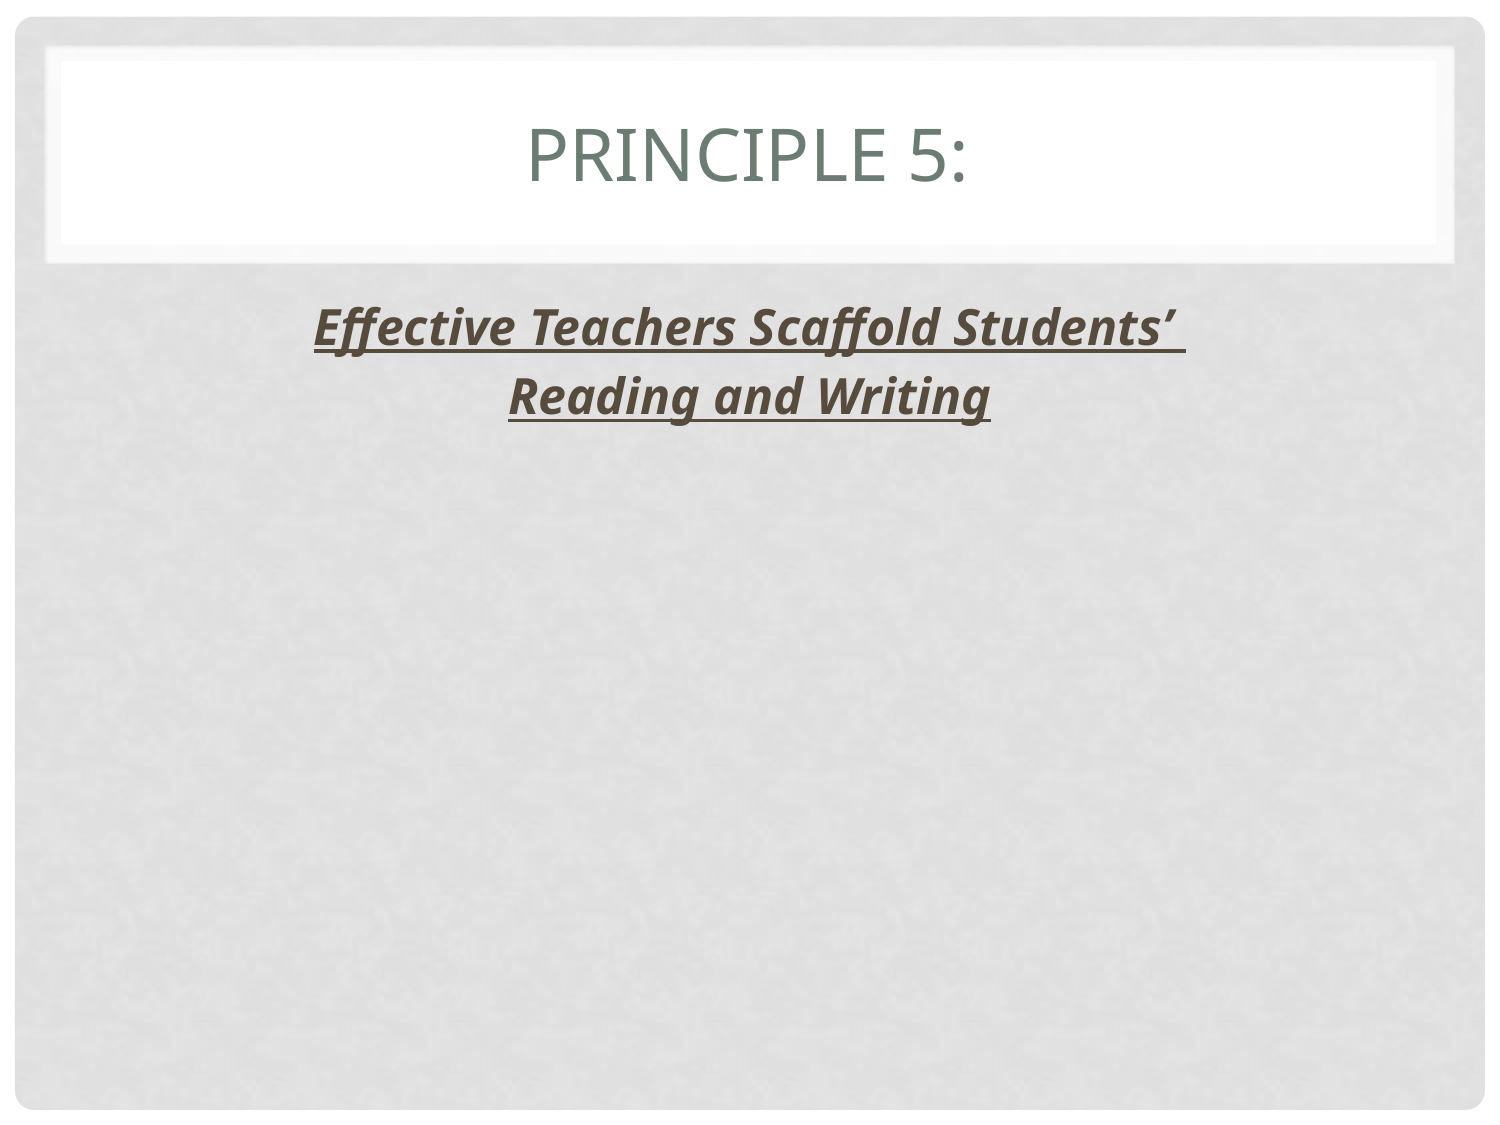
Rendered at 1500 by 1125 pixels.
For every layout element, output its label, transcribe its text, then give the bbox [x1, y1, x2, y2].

list Effective Teachers Scaffold Students’ Reading and Writing [75, 287, 1425, 1005]
title Principle 5: [69, 66, 1425, 238]
